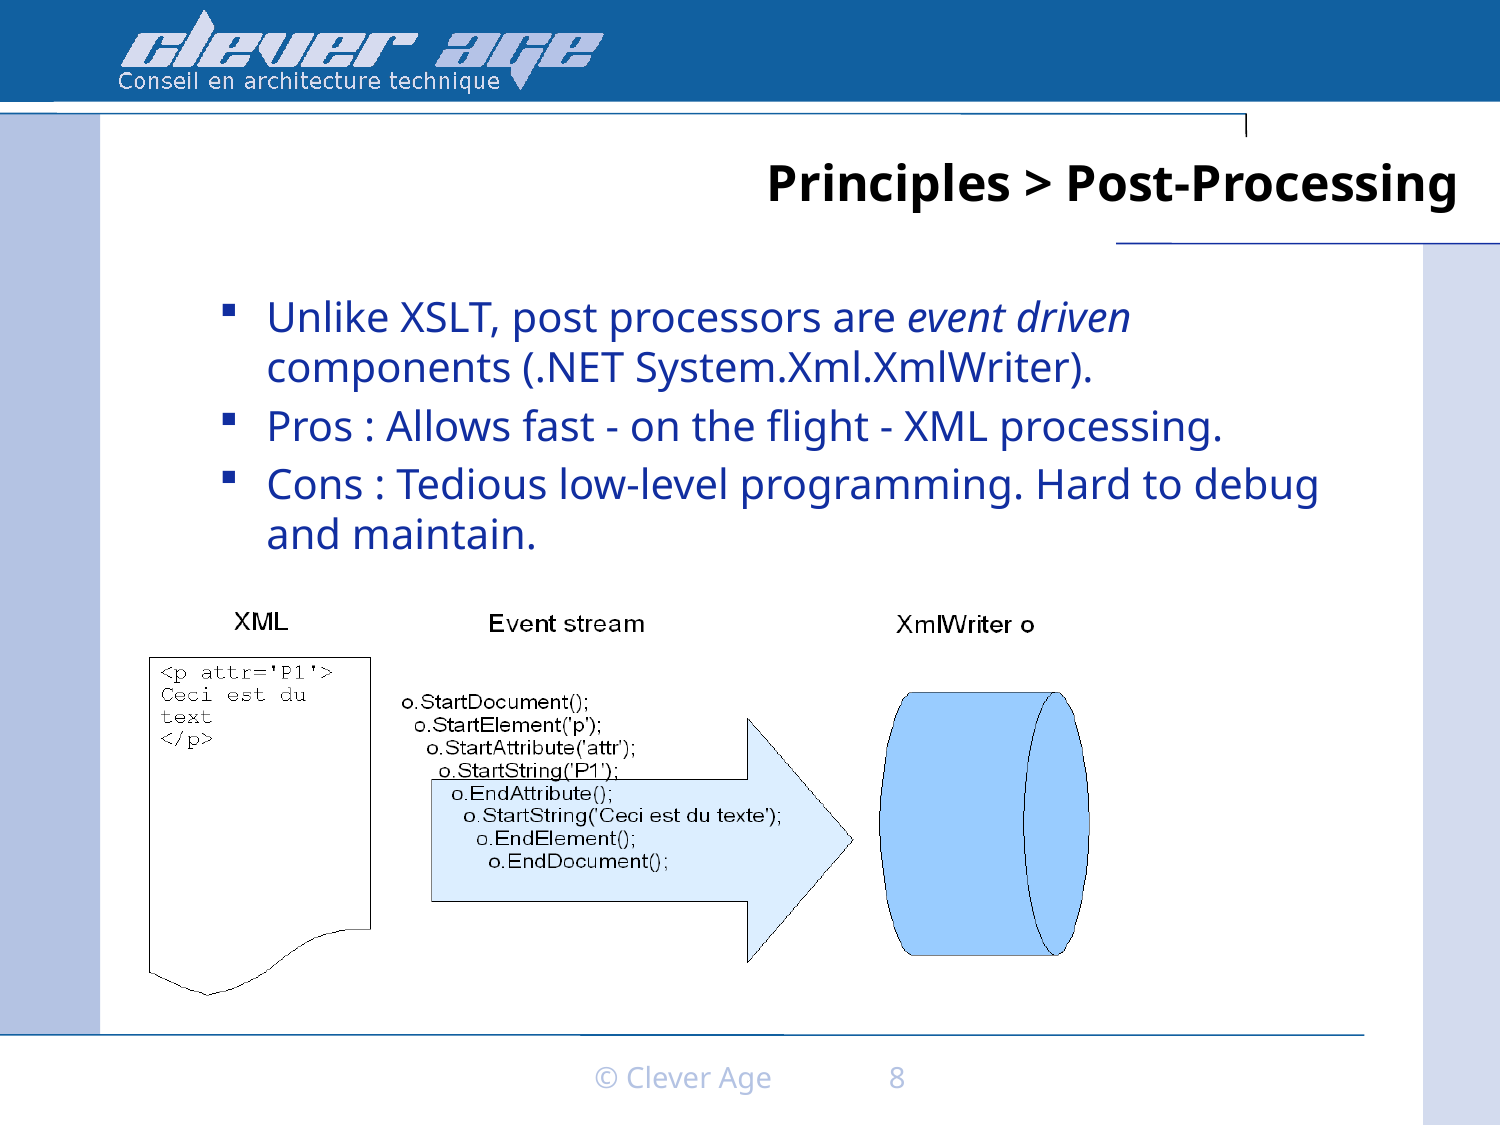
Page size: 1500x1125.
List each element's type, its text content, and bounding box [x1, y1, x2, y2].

picture [96, 0, 620, 110]
title Principles > Post-Processing [424, 124, 1463, 238]
list Unlike XSLT, post processors are event driven components (.NET System.Xml.XmlWriter). Pros : Allows fast - on the flight - XML processing. Cons : Tedious low-level programming. Hard to debug and maintain. [144, 290, 1331, 597]
picture [149, 603, 1091, 996]
